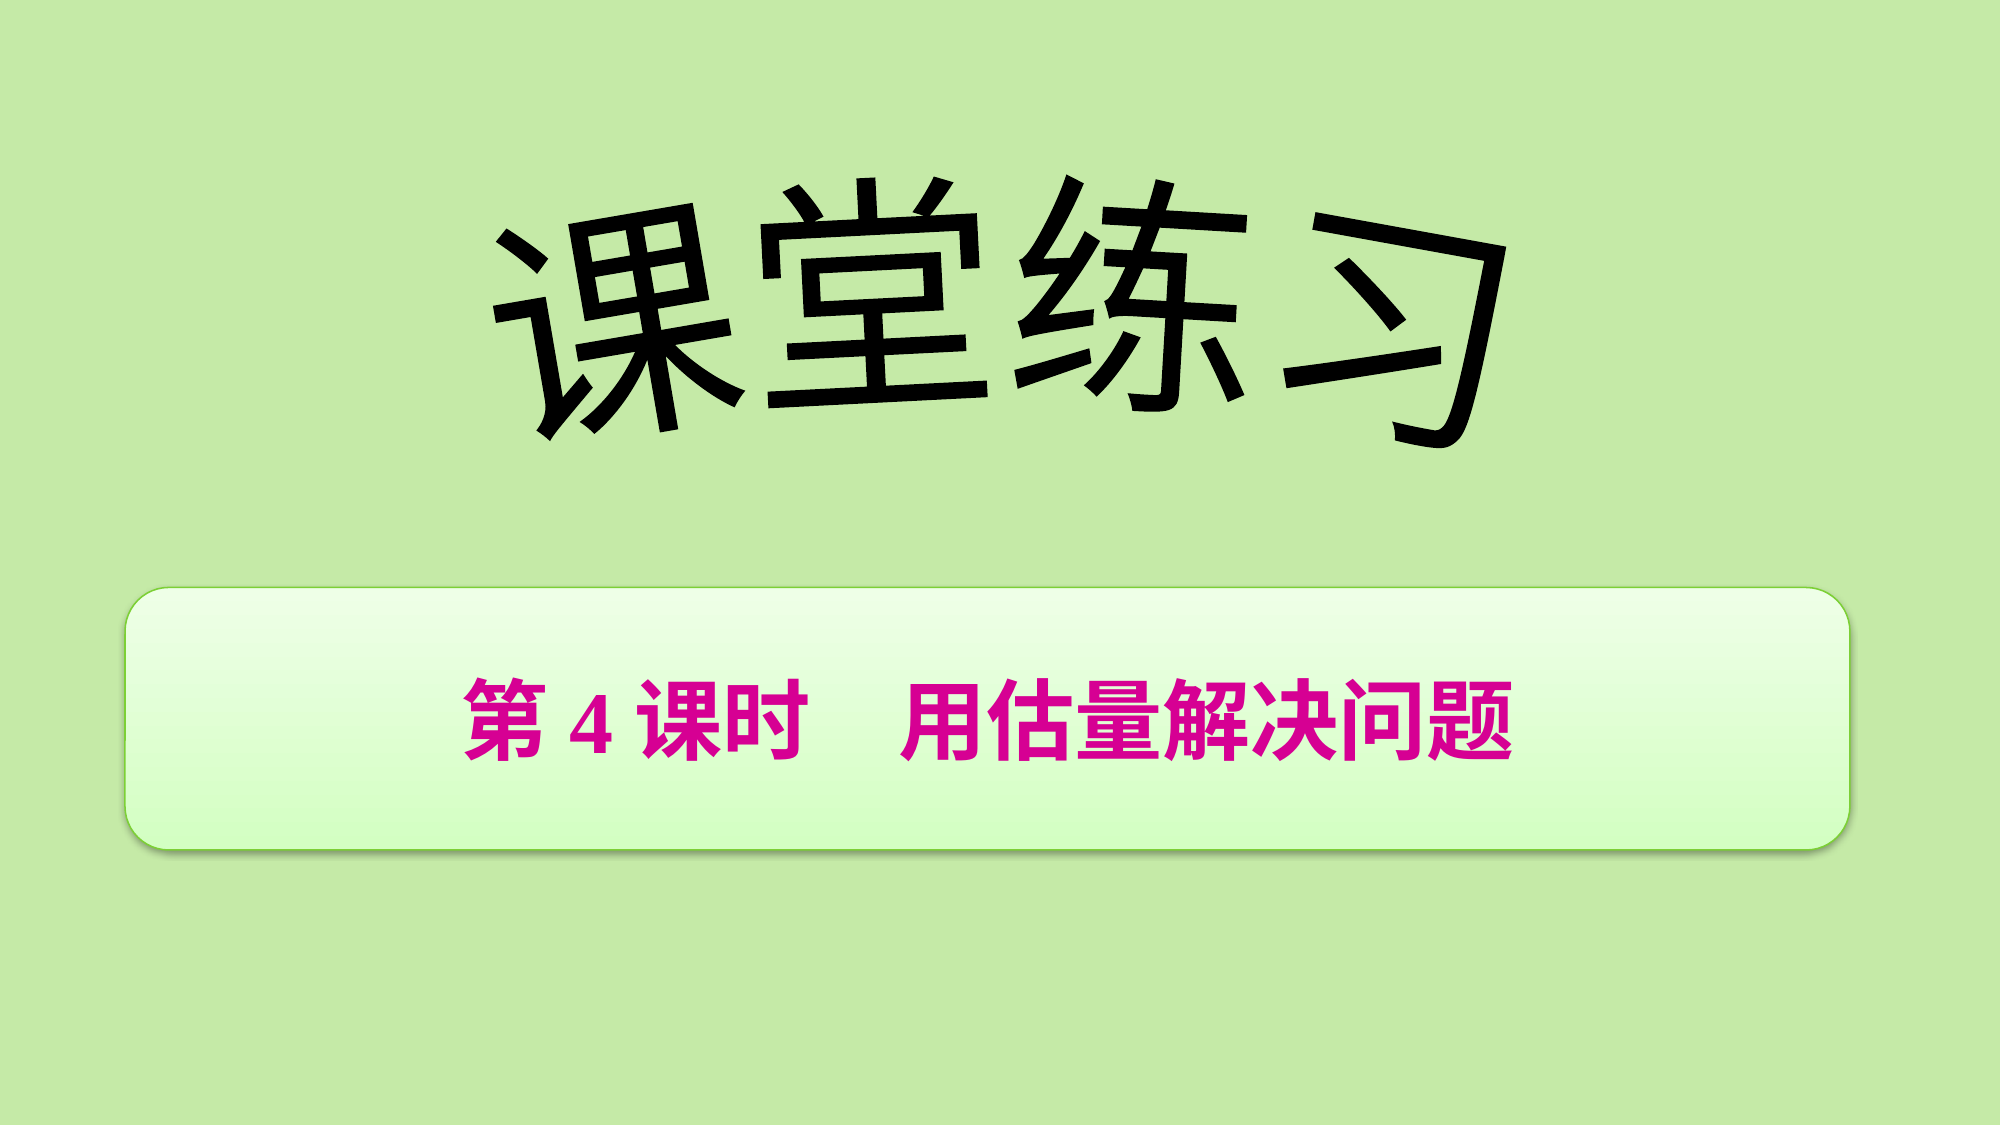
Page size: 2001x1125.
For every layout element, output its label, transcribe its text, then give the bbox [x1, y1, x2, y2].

text_box 第4课时 用估量解决问题 [124, 586, 1851, 851]
